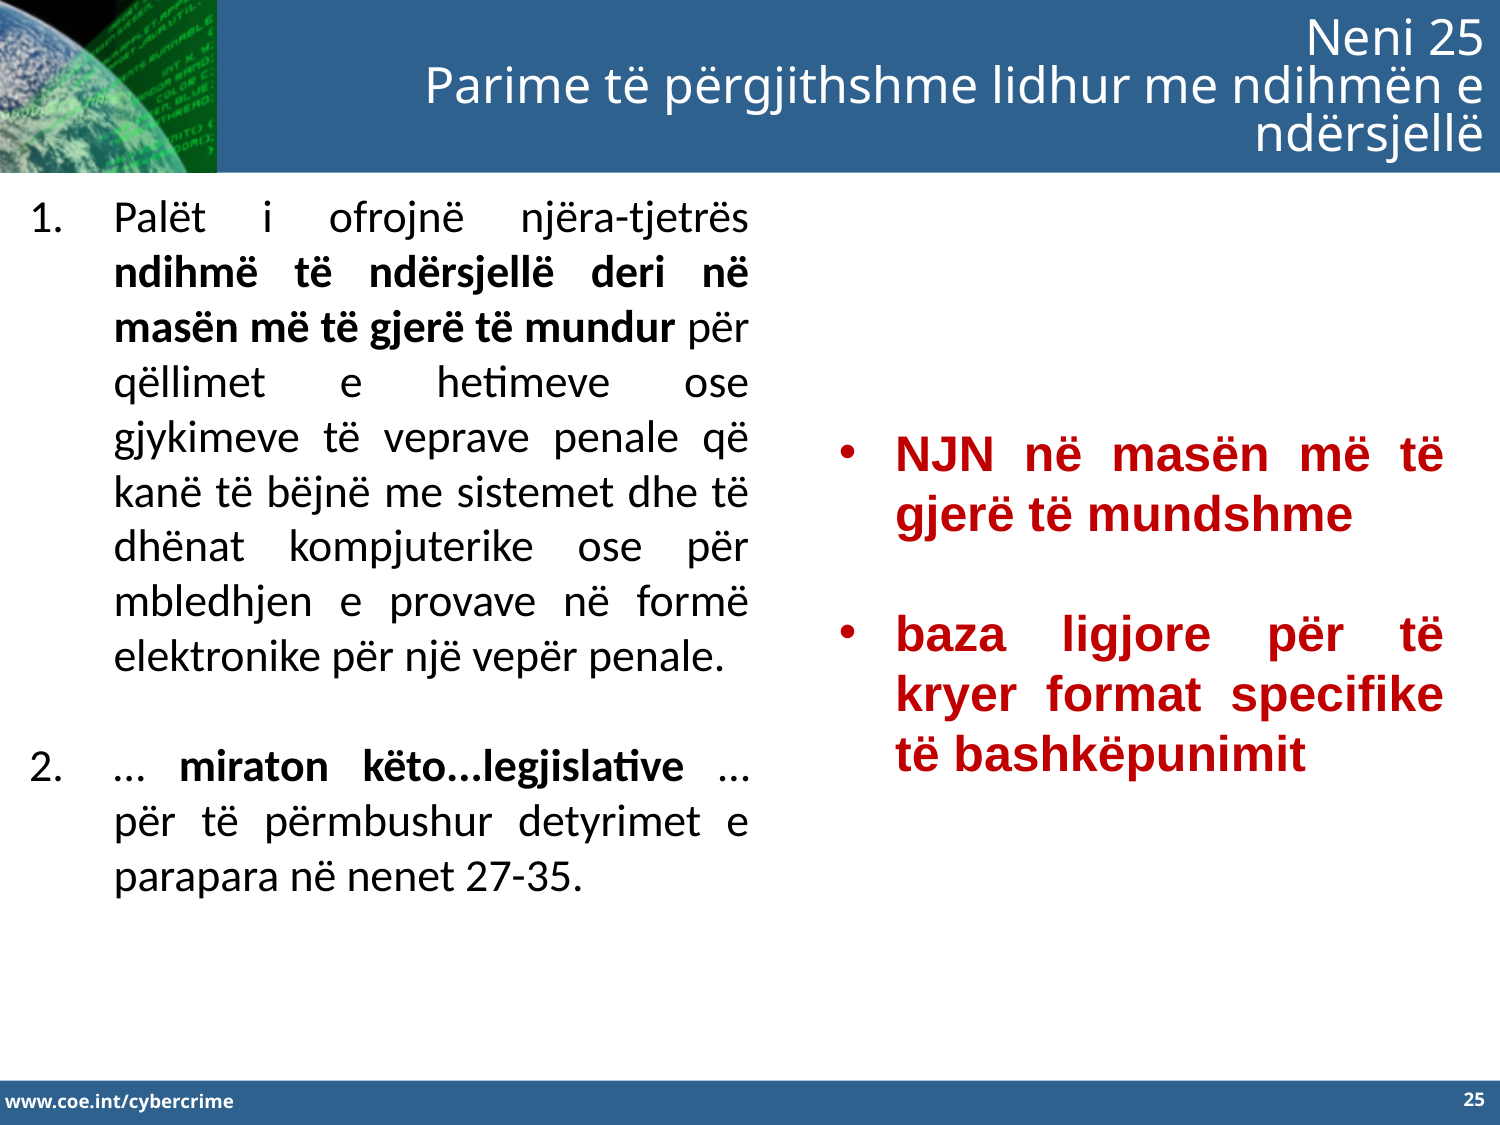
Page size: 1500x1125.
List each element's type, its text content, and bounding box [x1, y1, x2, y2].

slide_number 25 [1149, 1079, 1500, 1125]
text_box NJN në masën më të gjerë të mundshme baza ligjore për të kryer format specifike të bashkëpunimit [824, 413, 1460, 789]
text_box Palët i ofrojnë njëra-tjetrës ndihmë të ndërsjellë deri në masën më të gjerë të mundur për qëllimet e hetimeve ose gjykimeve të veprave penale që kanë të bëjnë me sistemet dhe të dhënat kompjuterike ose për mbledhjen e provave në formë elektronike për një vepër penale. … miraton këto...legjislative … për të përmbushur detyrimet e parapara në nenet 27-35. [14, 178, 765, 964]
text_box Neni 25 Parime të përgjithshme lidhur me ndihmën e ndërsjellë [252, 13, 1500, 166]
picture [0, 1, 217, 173]
